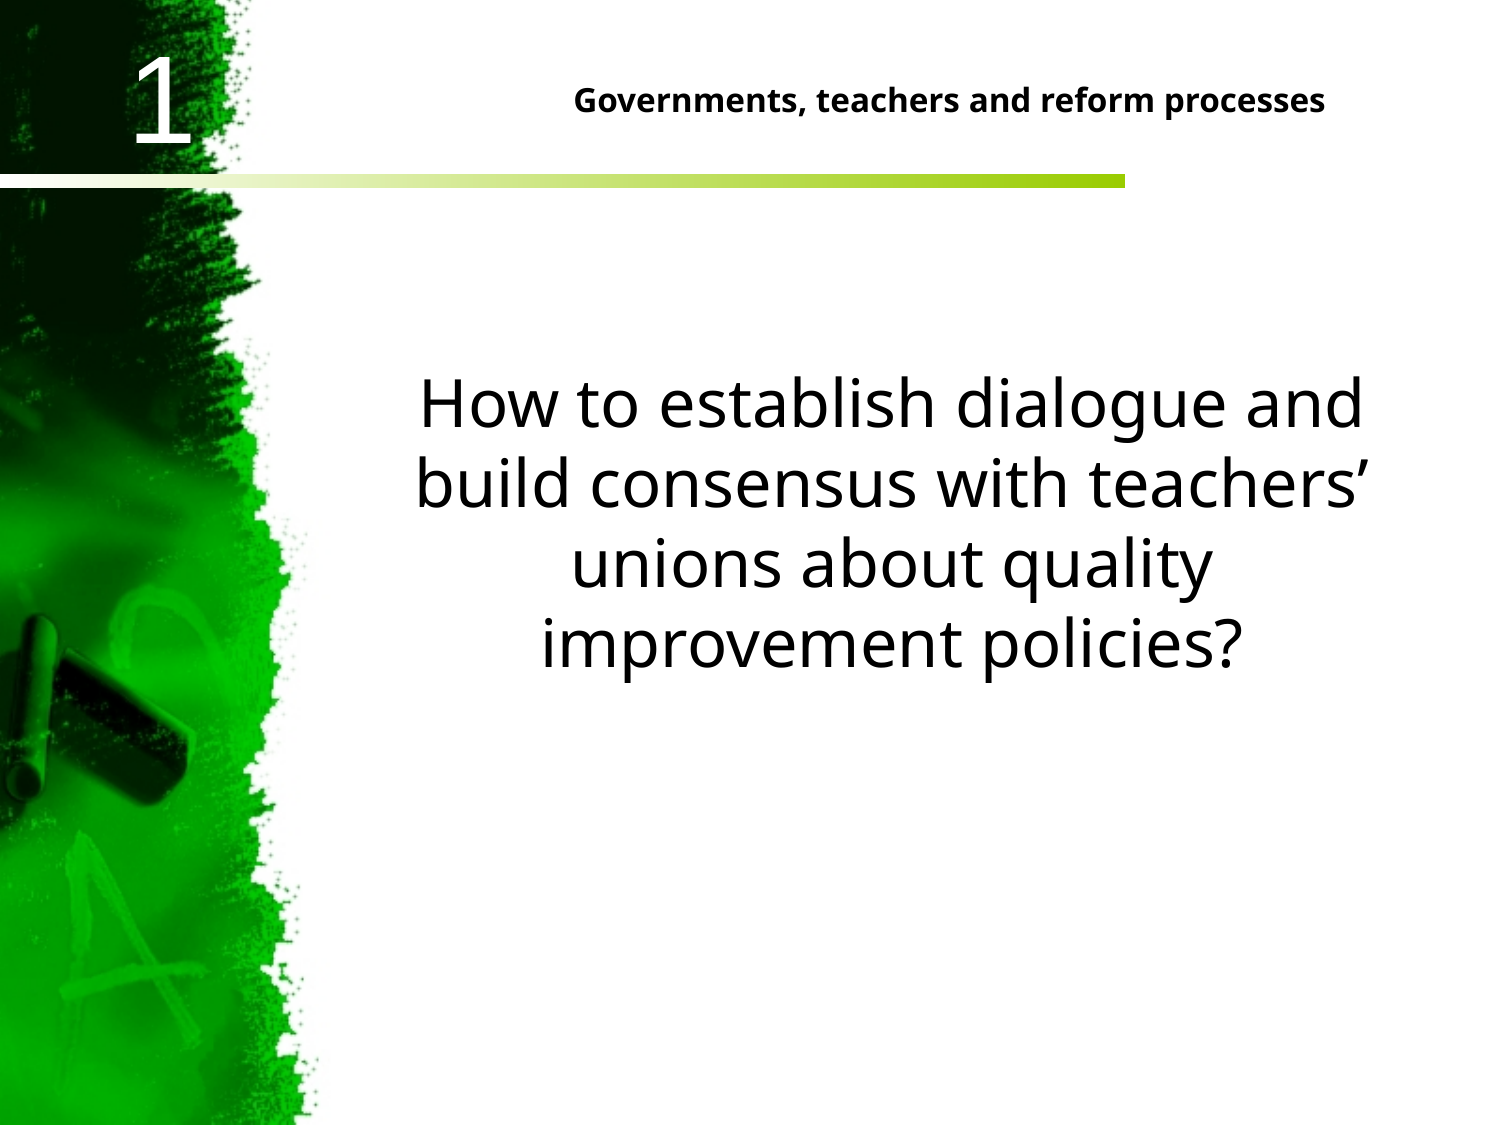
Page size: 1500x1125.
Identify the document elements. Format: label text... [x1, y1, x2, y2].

picture [0, 187, 1500, 1125]
title Governments, teachers and reform processes [274, 24, 1500, 213]
list How to establish dialogue and build consensus with teachers’ unions about quality improvement policies? [296, 259, 1434, 1098]
picture [0, 0, 1500, 175]
